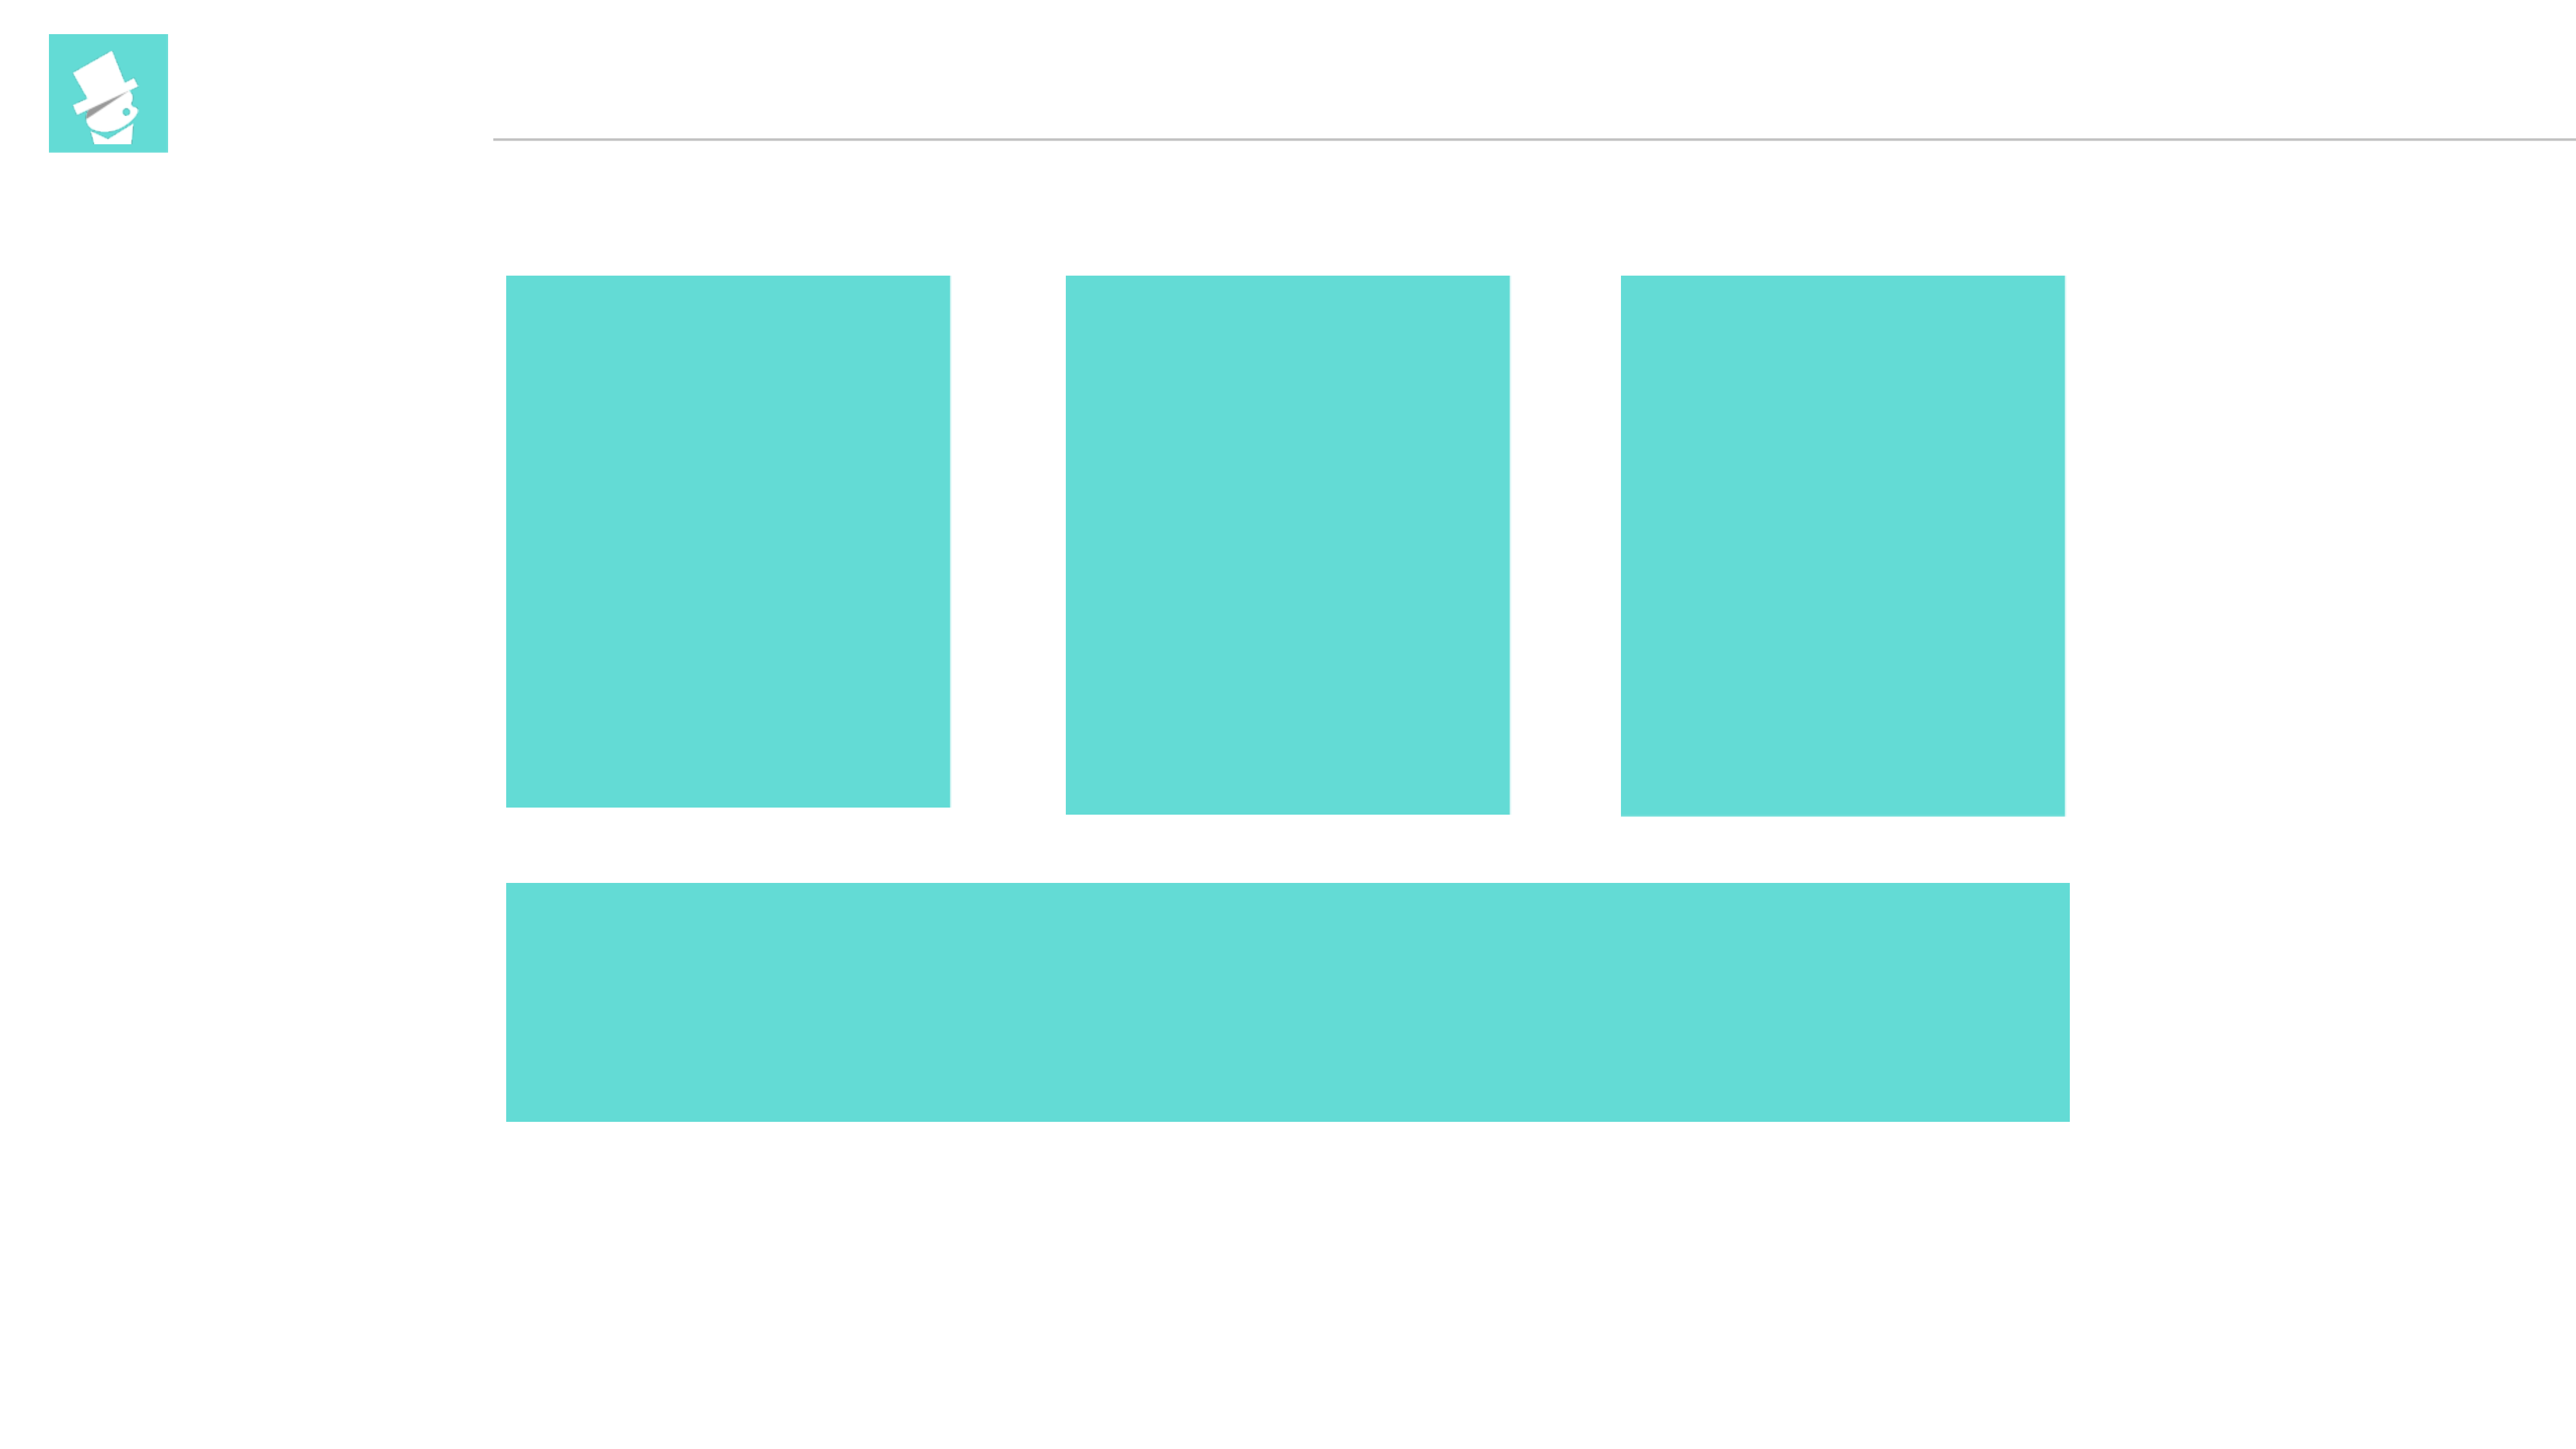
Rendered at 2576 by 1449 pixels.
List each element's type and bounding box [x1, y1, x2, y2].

picture [493, 138, 2576, 142]
picture [506, 276, 952, 808]
picture [506, 883, 2070, 1122]
picture [49, 34, 168, 153]
picture [1065, 276, 1511, 815]
picture [1620, 276, 2067, 817]
